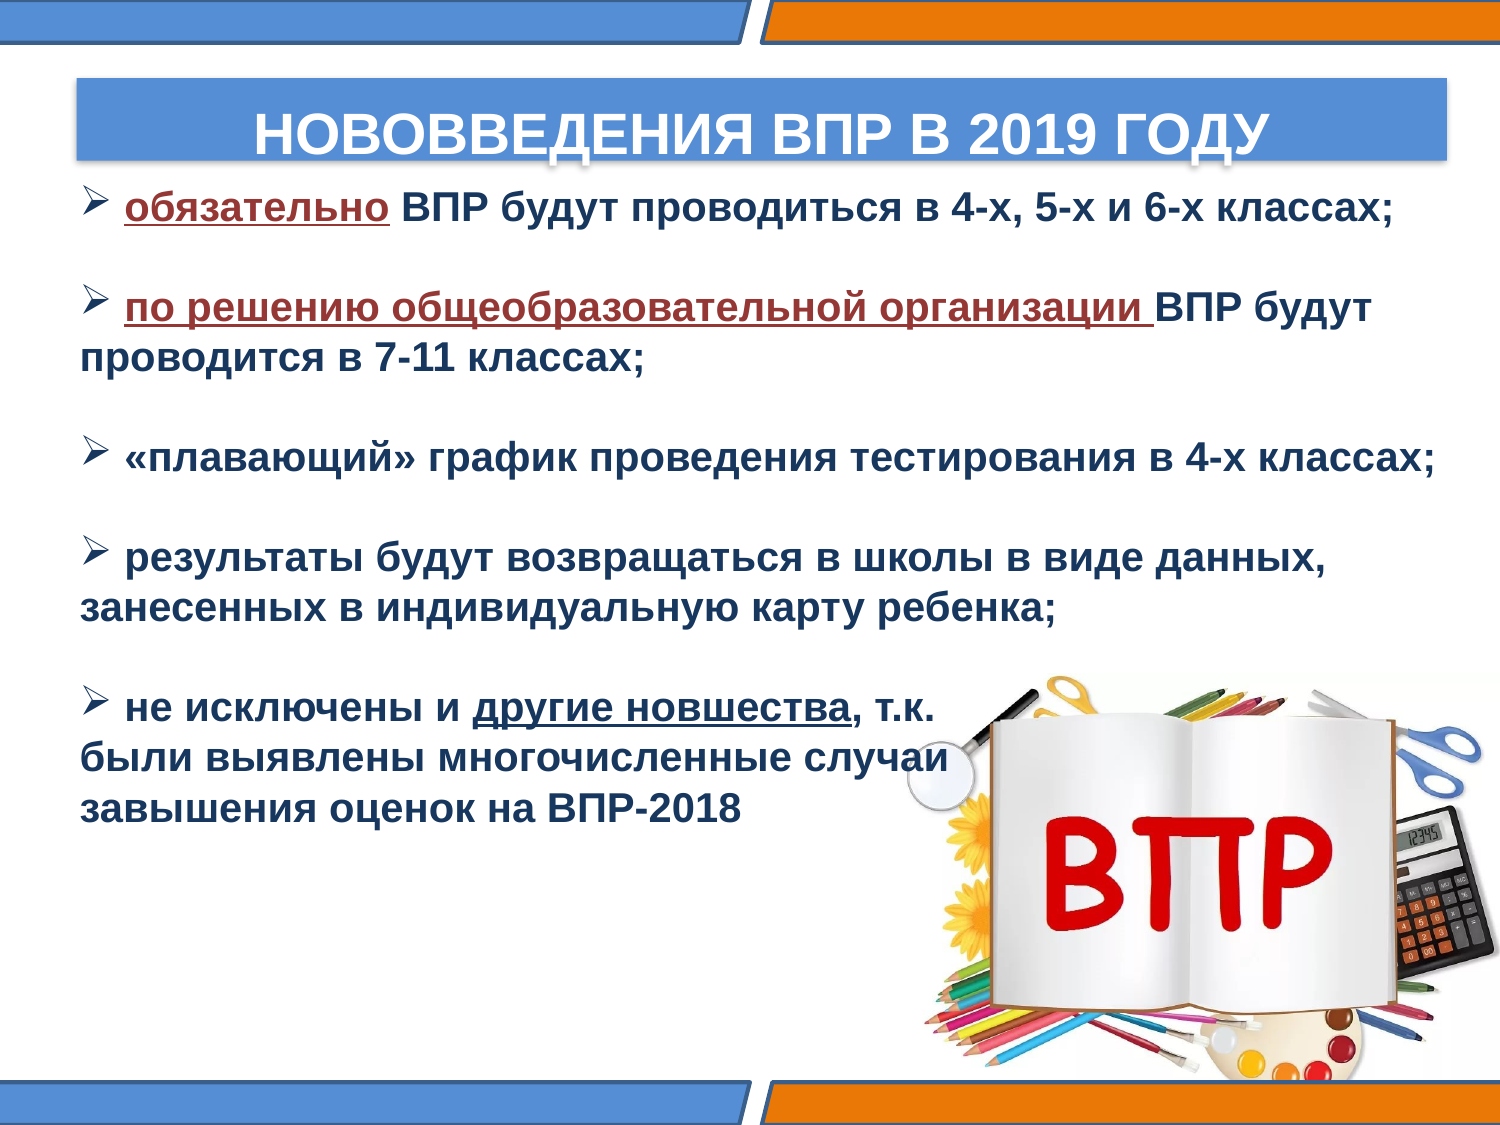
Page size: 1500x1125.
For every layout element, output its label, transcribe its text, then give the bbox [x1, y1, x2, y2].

text_box обязательно ВПР будут проводиться в 4-х, 5-х и 6-х классах; по решению общеобразовательной организации ВПР будут проводится в 7-11 классах; «плавающий» график проведения тестирования в 4-х классах; результаты будут возвращаться в школы в виде данных, занесенных в индивидуальную карту ребенка; не исключены и другие новшества, т.к. были выявлены многочисленные случаи завышения оценок на ВПР-2018 [64, 172, 1459, 938]
text_box [759, 0, 1500, 45]
text_box [0, 1080, 752, 1125]
text_box [0, 0, 752, 45]
text_box НОВОВВЕДЕНИЯ ВПР В 2019 ГОДУ [76, 78, 1447, 161]
text_box [759, 1080, 1500, 1125]
picture [903, 673, 1500, 1092]
